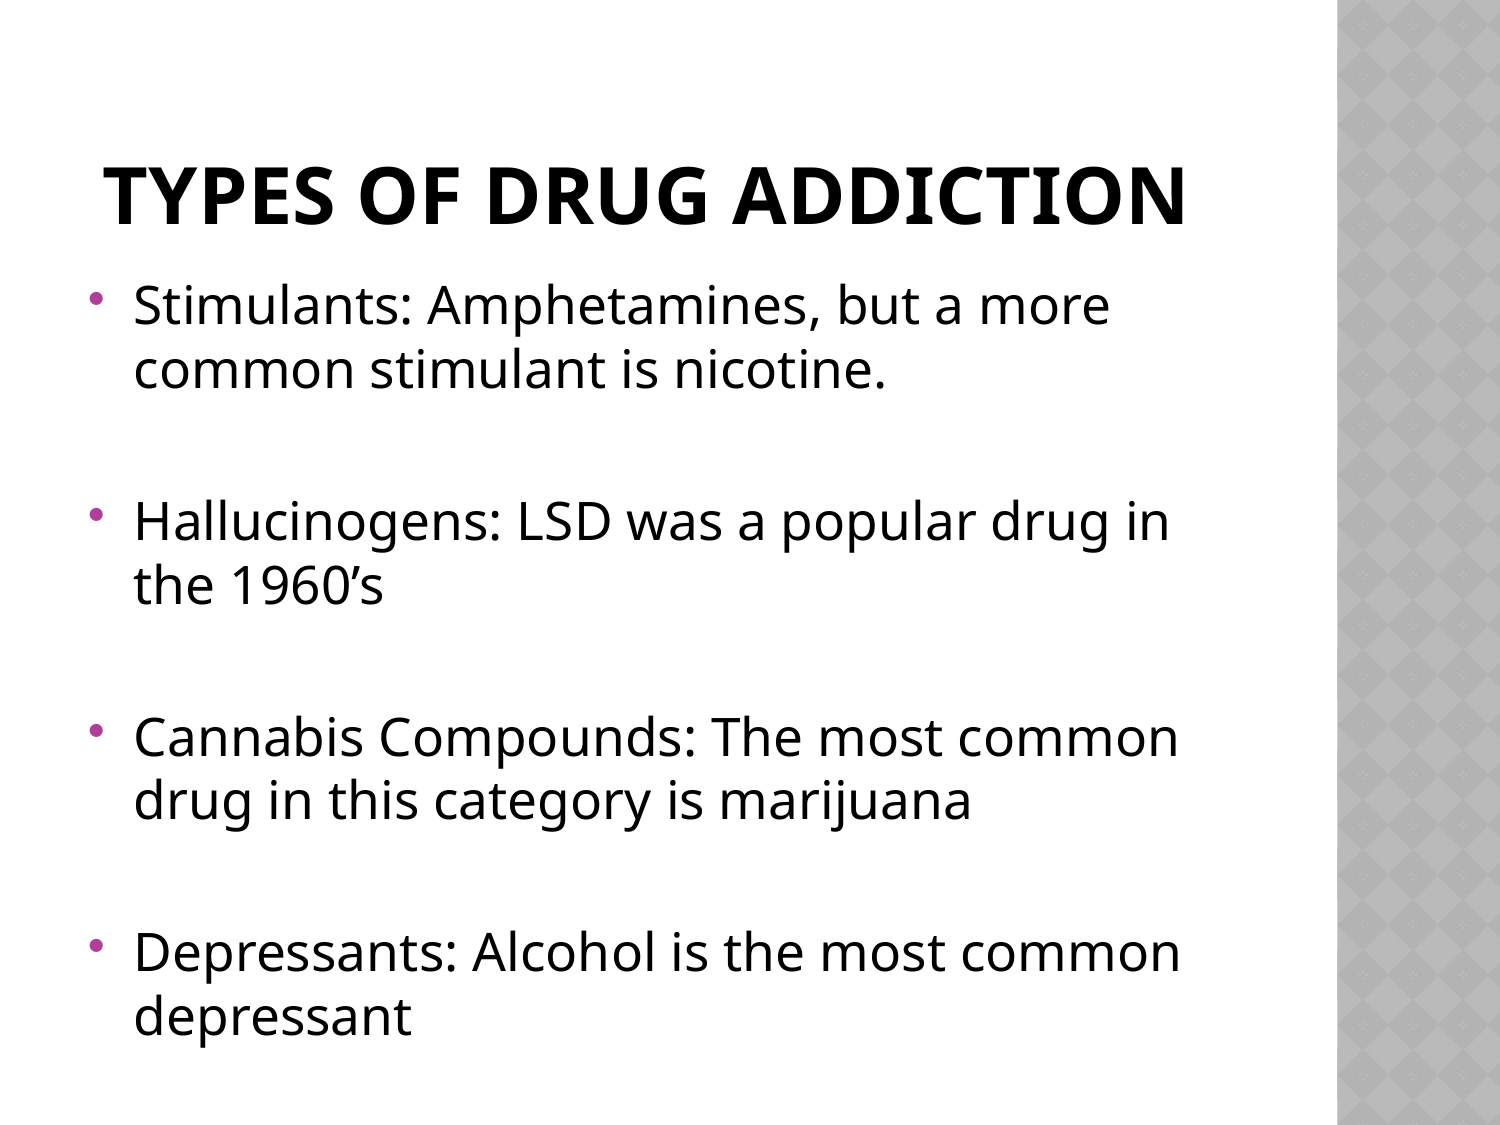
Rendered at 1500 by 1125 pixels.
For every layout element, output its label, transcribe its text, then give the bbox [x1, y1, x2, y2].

title Types of Drug Addiction [75, 52, 1263, 240]
list Stimulants: Amphetamines, but a more common stimulant is nicotine. Hallucinogens: LSD was a popular drug in the 1960’s Cannabis Compounds: The most common drug in this category is marijuana Depressants: Alcohol is the most common depressant [75, 264, 1263, 1059]
